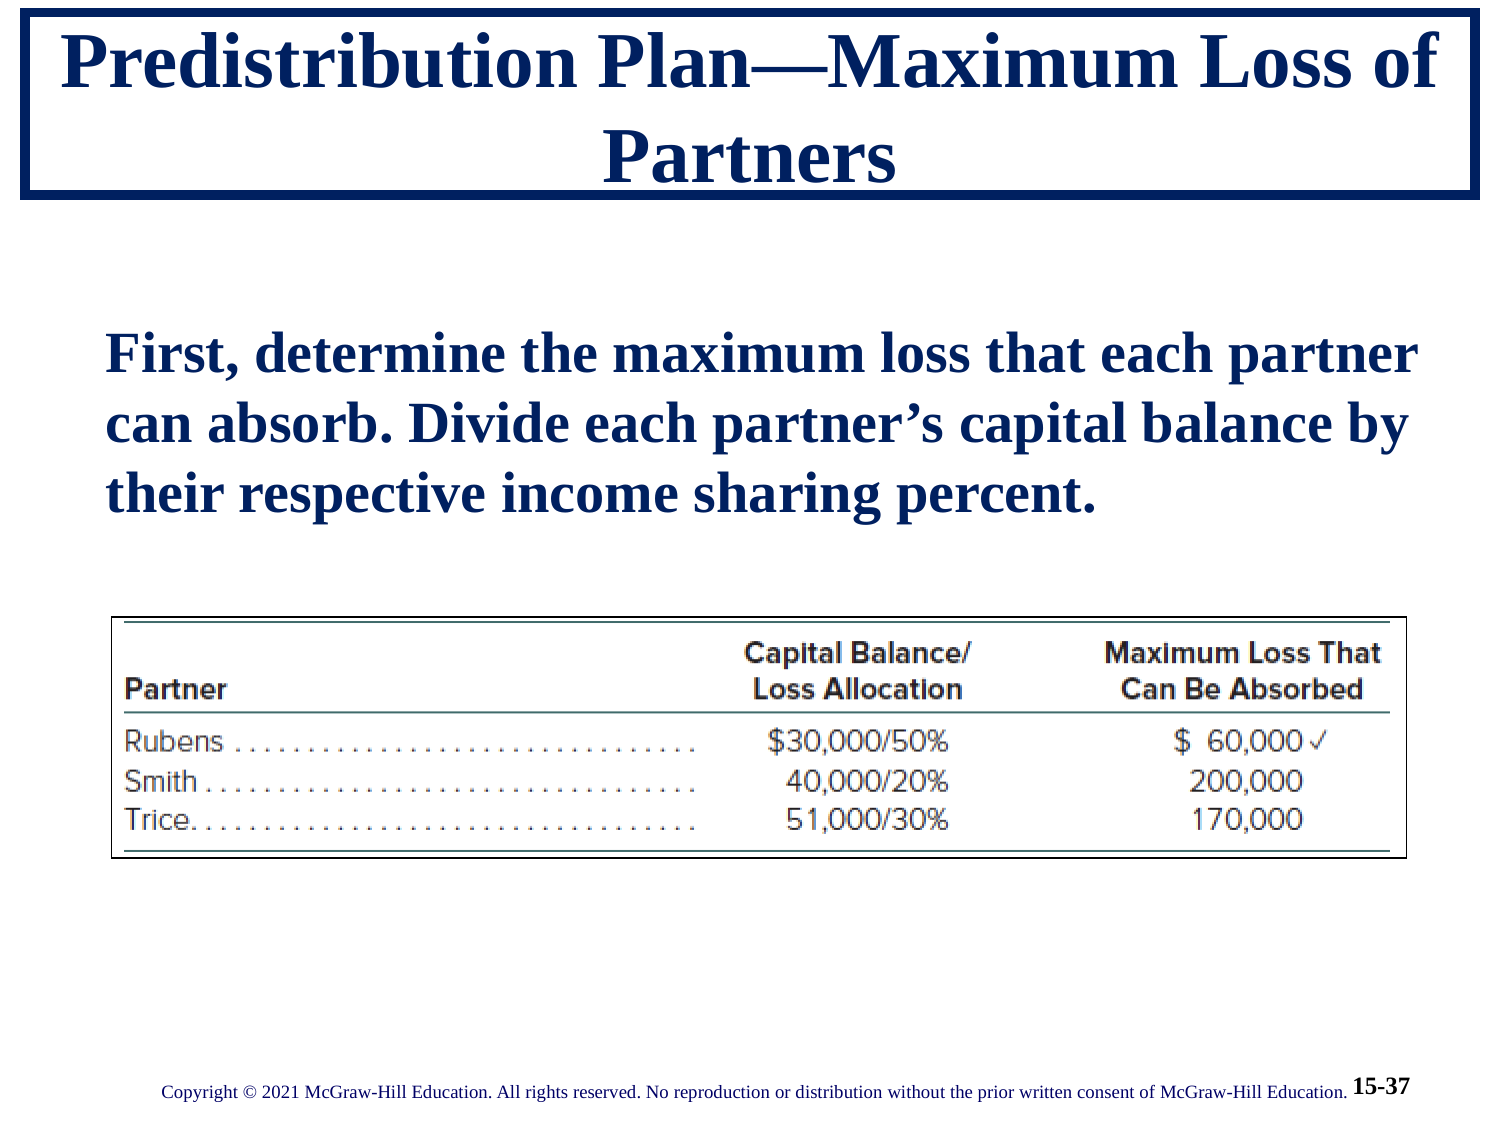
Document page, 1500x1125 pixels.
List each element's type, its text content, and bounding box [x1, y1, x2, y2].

picture [112, 617, 1407, 858]
text_box First, determine the maximum loss that each partner can absorb. Divide each partner’s capital balance by their respective income sharing percent. [75, 237, 1450, 600]
text_box Copyright © 2021 McGraw-Hill Education. All rights reserved. No reproduction or distribution without the prior written consent of McGraw-Hill Education. [81, 1072, 1429, 1110]
title Predistribution Plan—Maximum Loss of Partners [20, 8, 1480, 200]
